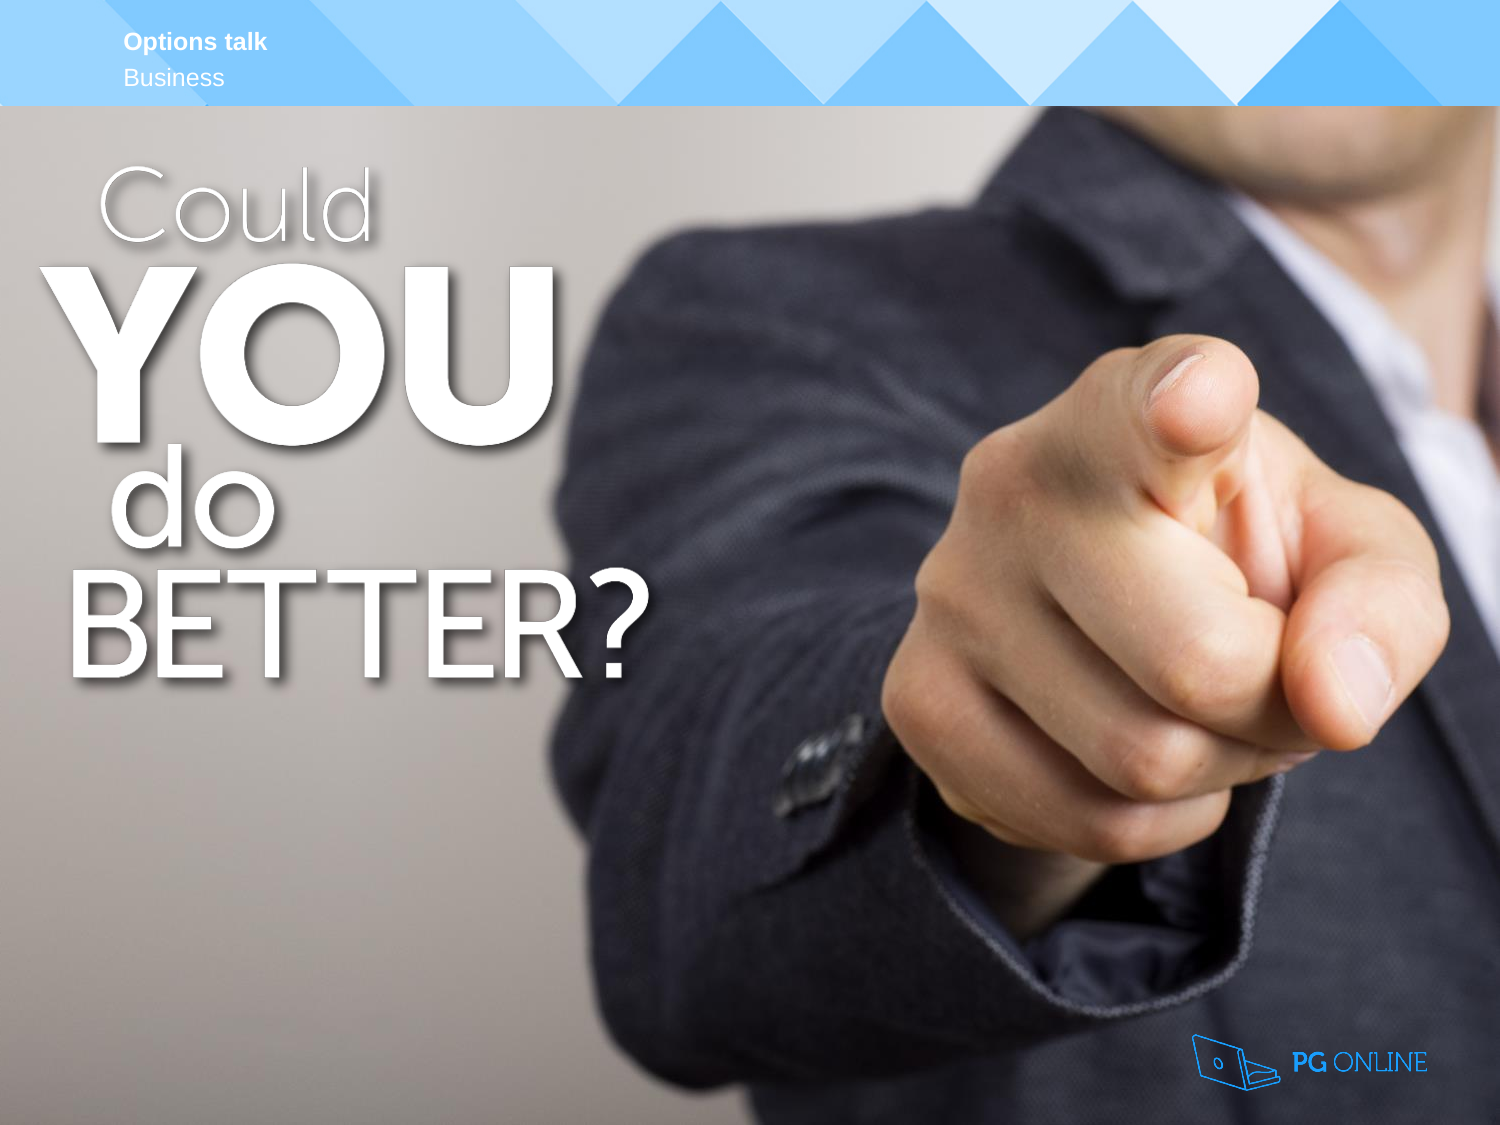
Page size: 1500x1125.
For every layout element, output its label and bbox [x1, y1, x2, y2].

picture [26, 139, 681, 777]
picture [0, 0, 1500, 106]
text_box [0, 106, 1500, 1125]
picture [1191, 1034, 1428, 1091]
